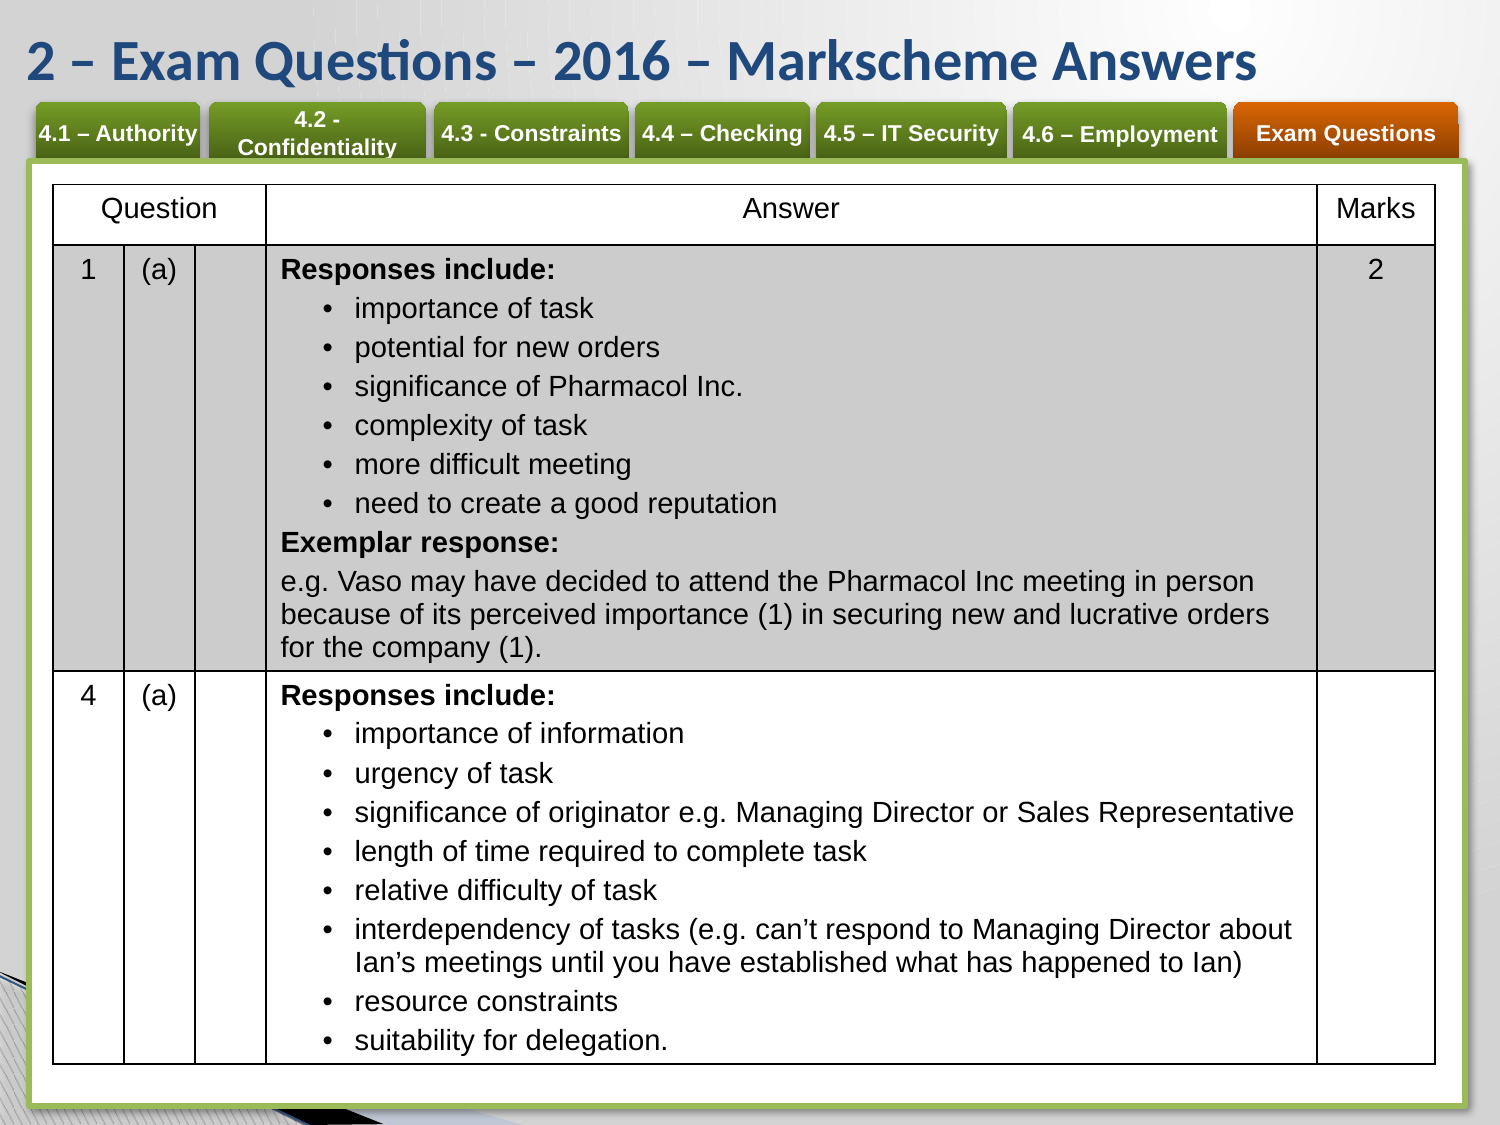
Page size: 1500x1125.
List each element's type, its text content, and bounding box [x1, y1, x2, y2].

table_cell [196, 246, 265, 670]
table_cell [196, 672, 265, 1063]
table_header Question [54, 185, 265, 244]
picture [281, 1114, 303, 1125]
table_cell (a) [125, 246, 194, 670]
table_cell (a) [125, 672, 194, 1063]
table_cell Responses include: importance of task potential for new orders significance of Pharmacol Inc. complexity of task more difficult meeting need to create a good reputation Exemplar response: e.g. Vaso may have decided to attend the Pharmacol Inc meeting in person because of its perceived importance (1) in securing new and lucrative orders for the company (1). [267, 246, 1316, 670]
title 2 – Exam Questions – 2016 – Markscheme Answers [11, 11, 1465, 102]
table_cell [1318, 672, 1434, 1063]
table_header Marks [1318, 185, 1434, 244]
table_cell 2 [1318, 246, 1434, 670]
table_header Answer [267, 185, 1316, 244]
table_cell 1 [54, 246, 123, 670]
table_cell Responses include: importance of information urgency of task significance of originator e.g. Managing Director or Sales Representative length of time required to complete task relative difficulty of task interdependency of tasks (e.g. can’t respond to Managing Director about Ian’s meetings until you have established what has happened to Ian) resource constraints suitability for delegation. [267, 672, 1316, 1063]
table_cell 4 [54, 672, 123, 1063]
